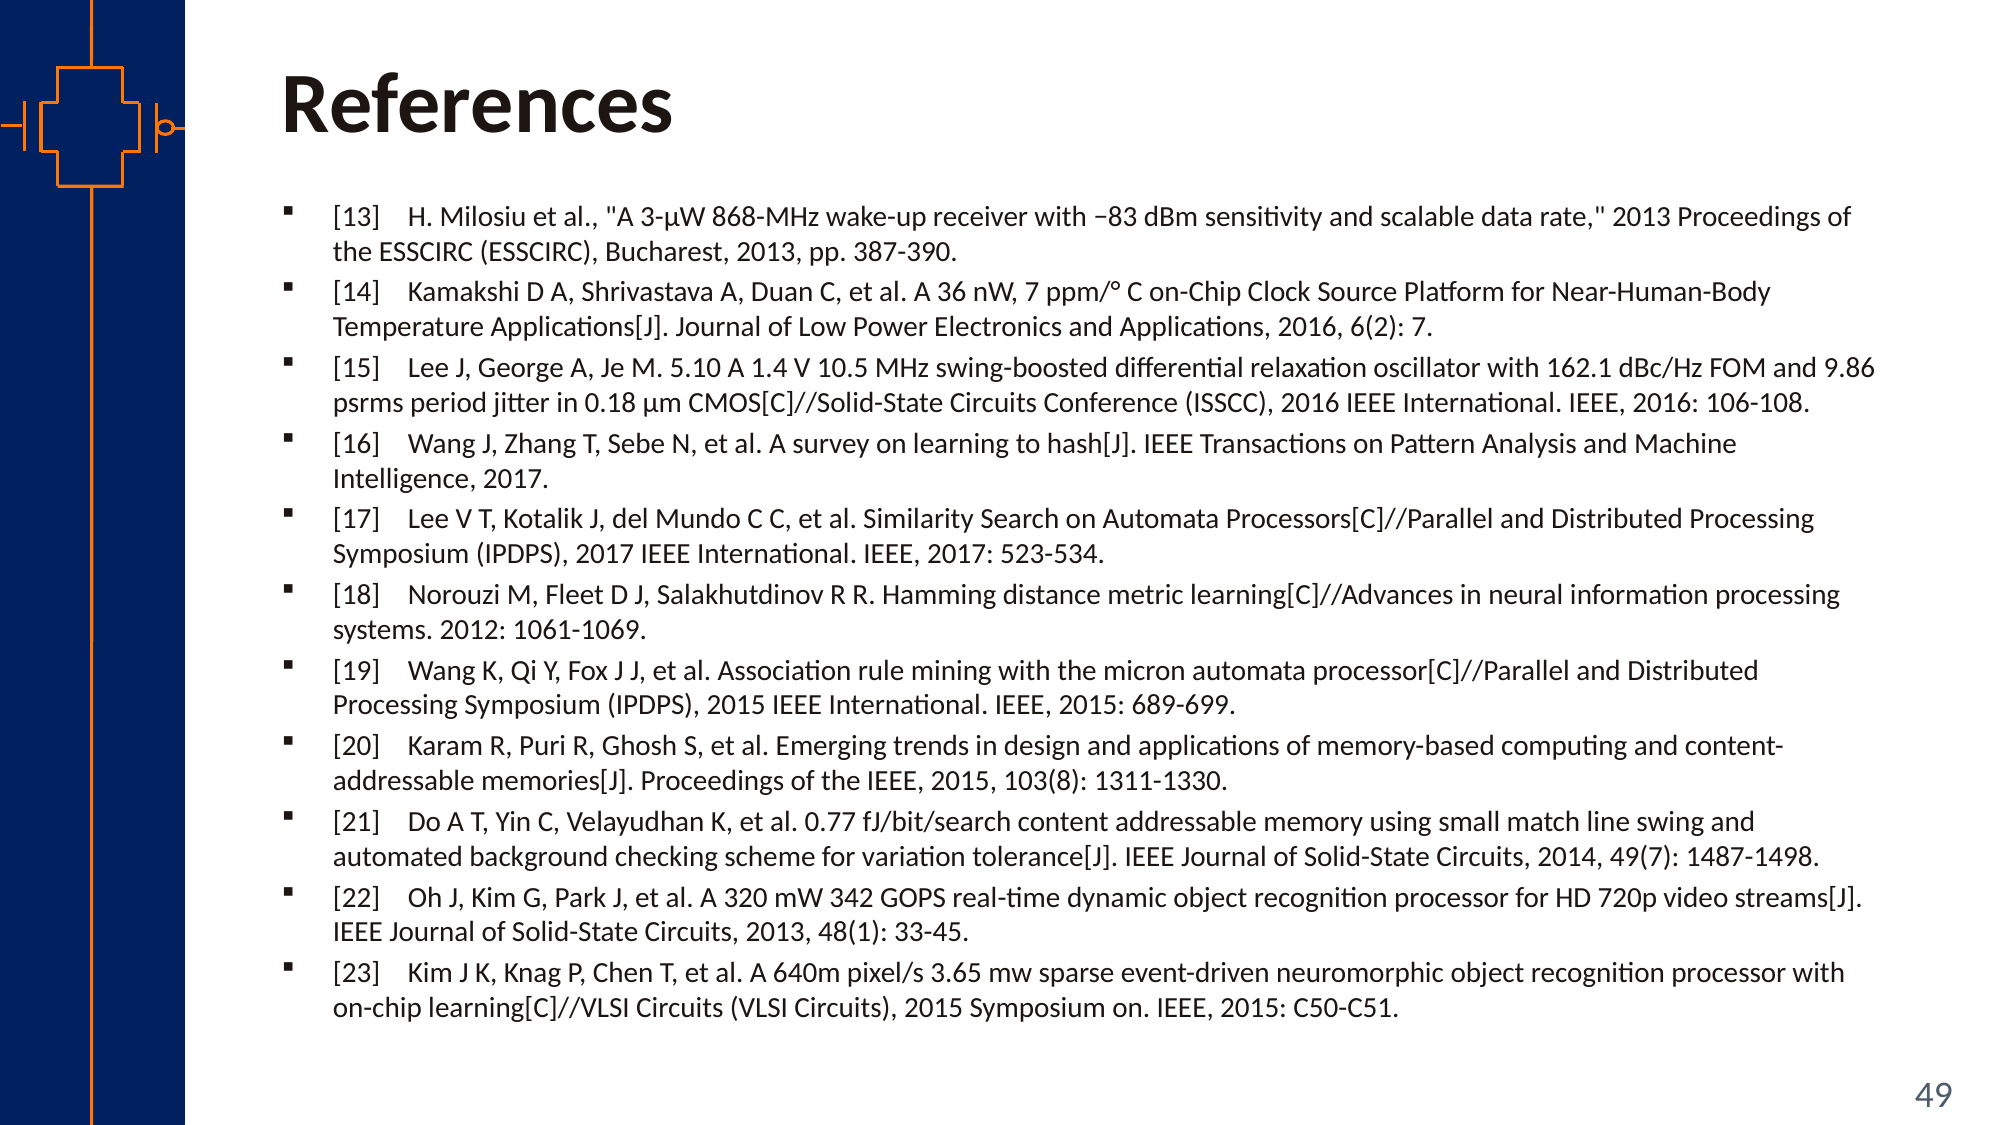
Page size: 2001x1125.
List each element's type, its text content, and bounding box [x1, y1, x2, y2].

title References [266, 37, 1850, 157]
slide_number 49 [1899, 1062, 1984, 1123]
list [13] H. Milosiu et al., "A 3-µW 868-MHz wake-up receiver with −83 dBm sensitivity and scalable data rate," 2013 Proceedings of the ESSCIRC (ESSCIRC), Bucharest, 2013, pp. 387-390. [14] Kamakshi D A, Shrivastava A, Duan C, et al. A 36 nW, 7 ppm/° C on-Chip Clock Source Platform for Near-Human-Body Temperature Applications[J]. Journal of Low Power Electronics and Applications, 2016, 6(2): 7. [15] Lee J, George A, Je M. 5.10 A 1.4 V 10.5 MHz swing-boosted differential relaxation oscillator with 162.1 dBc/Hz FOM and 9.86 psrms period jitter in 0.18 µm CMOS[C]//Solid-State Circuits Conference (ISSCC), 2016 IEEE International. IEEE, 2016: 106-108. [16] Wang J, Zhang T, Sebe N, et al. A survey on learning to hash[J]. IEEE Transactions on Pattern Analysis and Machine Intelligence, 2017. [17] Lee V T, Kotalik J, del Mundo C C, et al. Similarity Search on Automata Processors[C]//Parallel and Distributed Processing Symposium (IPDPS), 2017 IEEE International. IEEE, 2017: 523-534. [18] Norouzi M, Fleet D J, Salakhutdinov R R. Hamming distance metric learning[C]//Advances in neural information processing systems. 2012: 1061-1069. [19] Wang K, Qi Y, Fox J J, et al. Association rule mining with the micron automata processor[C]//Parallel and Distributed Processing Symposium (IPDPS), 2015 IEEE International. IEEE, 2015: 689-699. [20] Karam R, Puri R, Ghosh S, et al. Emerging trends in design and applications of memory-based computing and content-addressable memories[J]. Proceedings of the IEEE, 2015, 103(8): 1311-1330. [21] Do A T, Yin C, Velayudhan K, et al. 0.77 fJ/bit/search content addressable memory using small match line swing and automated background checking scheme for variation tolerance[J]. IEEE Journal of Solid-State Circuits, 2014, 49(7): 1487-1498. [22] Oh J, Kim G, Park J, et al. A 320 mW 342 GOPS real-time dynamic object recognition processor for HD 720p video streams[J]. IEEE Journal of Solid-State Circuits, 2013, 48(1): 33-45. [23] Kim J K, Knag P, Chen T, et al. A 640m pixel/s 3.65 mw sparse event-driven neuromorphic object recognition processor with on-chip learning[C]//VLSI Circuits (VLSI Circuits), 2015 Symposium on. IEEE, 2015: C50-C51. [266, 189, 1900, 1049]
